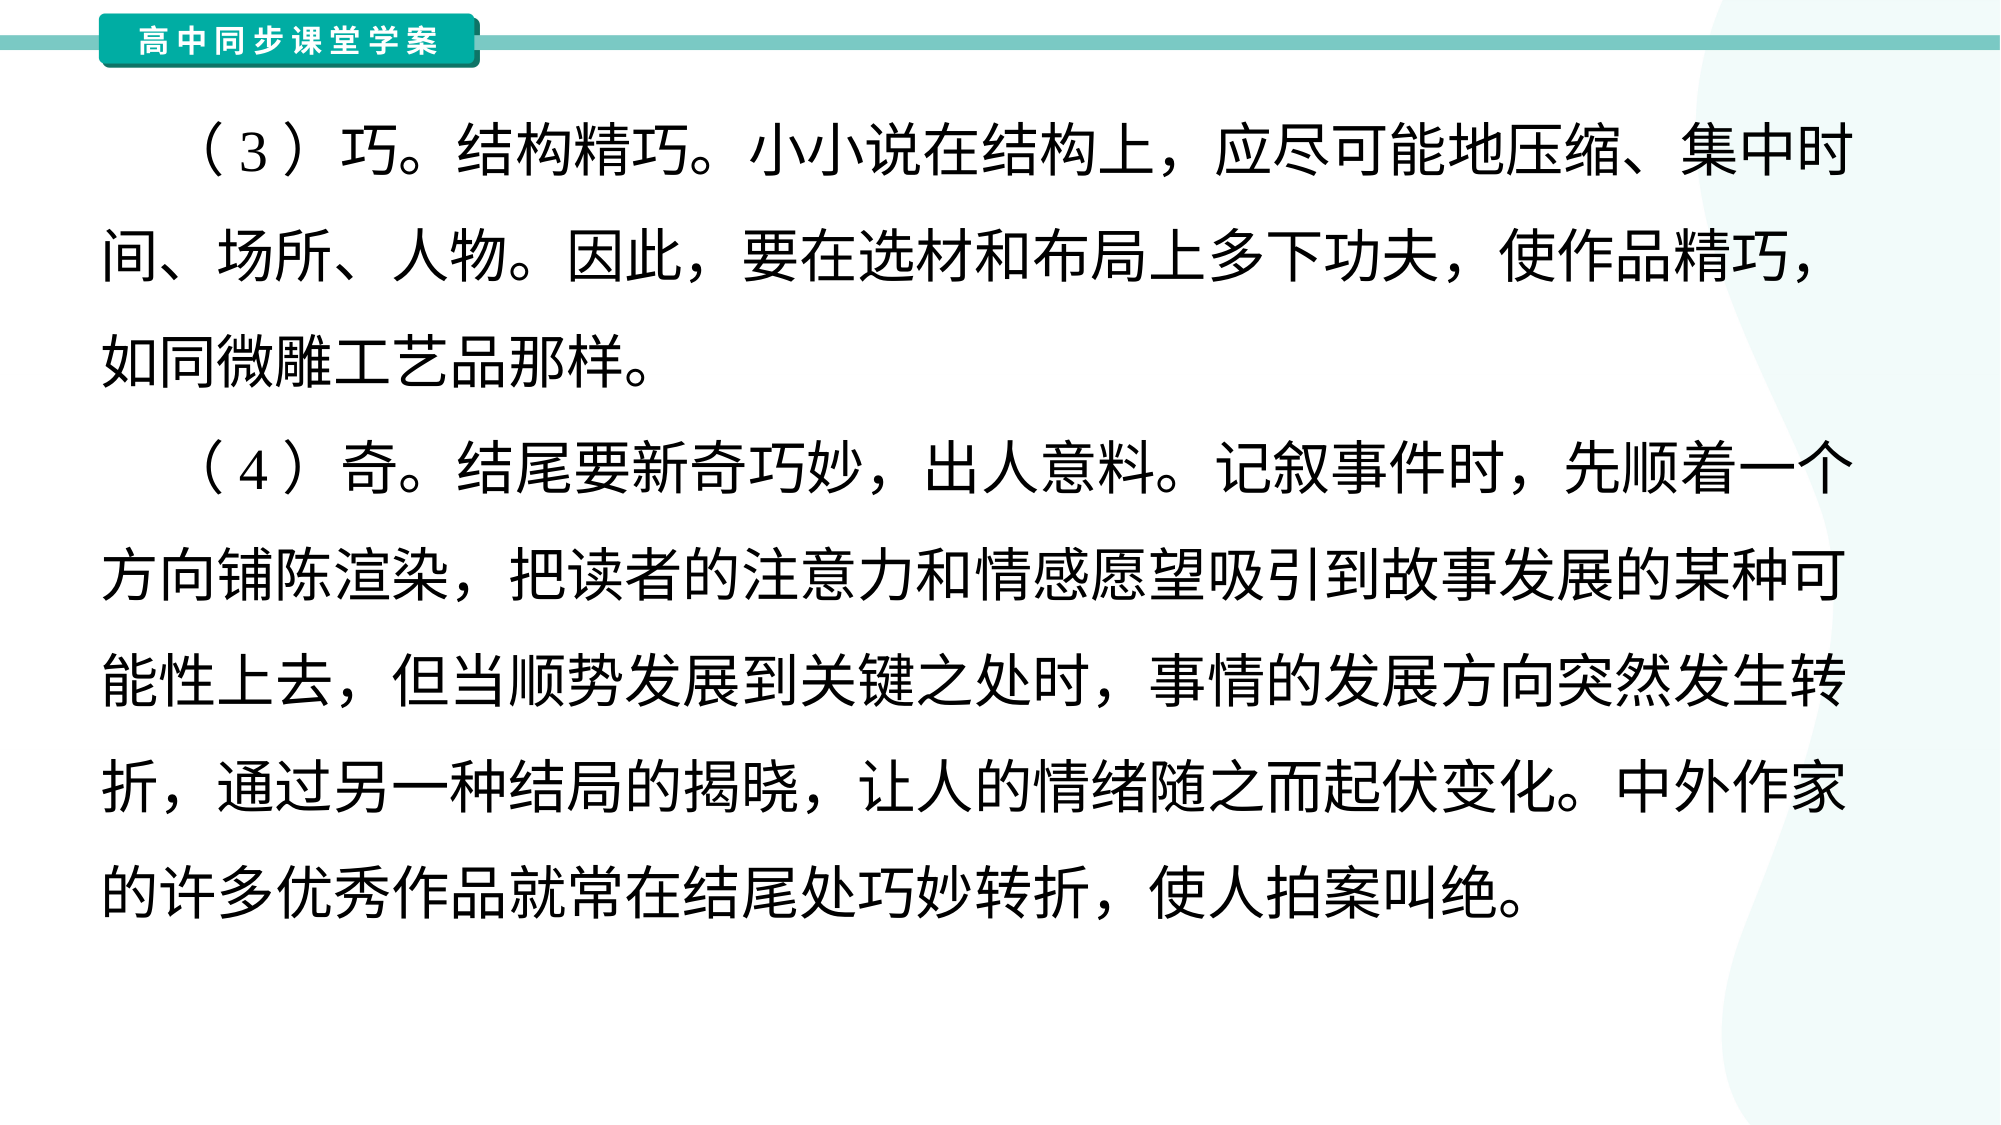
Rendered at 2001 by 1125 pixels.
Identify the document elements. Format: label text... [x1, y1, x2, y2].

picture [0, 0, 2000, 1125]
text_box （3）巧。结构精巧。小小说在结构上，应尽可能地压缩、集中时 间、场所、人物。因此，要在选材和布局上多下功夫，使作品精巧， 如同微雕工艺品那样。 （4）奇。结尾要新奇巧妙，出人意料。记叙事件时，先顺着一个 方向铺陈渲染，把读者的注意力和情感愿望吸引到故事发展的某种可 能性上去，但当顺势发展到关键之处时，事情的发展方向突然发生转 折，通过另一种结局的揭晓，让人的情绪随之而起伏变化。中外作家 的许多优秀作品就常在结尾处巧妙转折，使人拍案叫绝。 [100, 76, 1899, 927]
